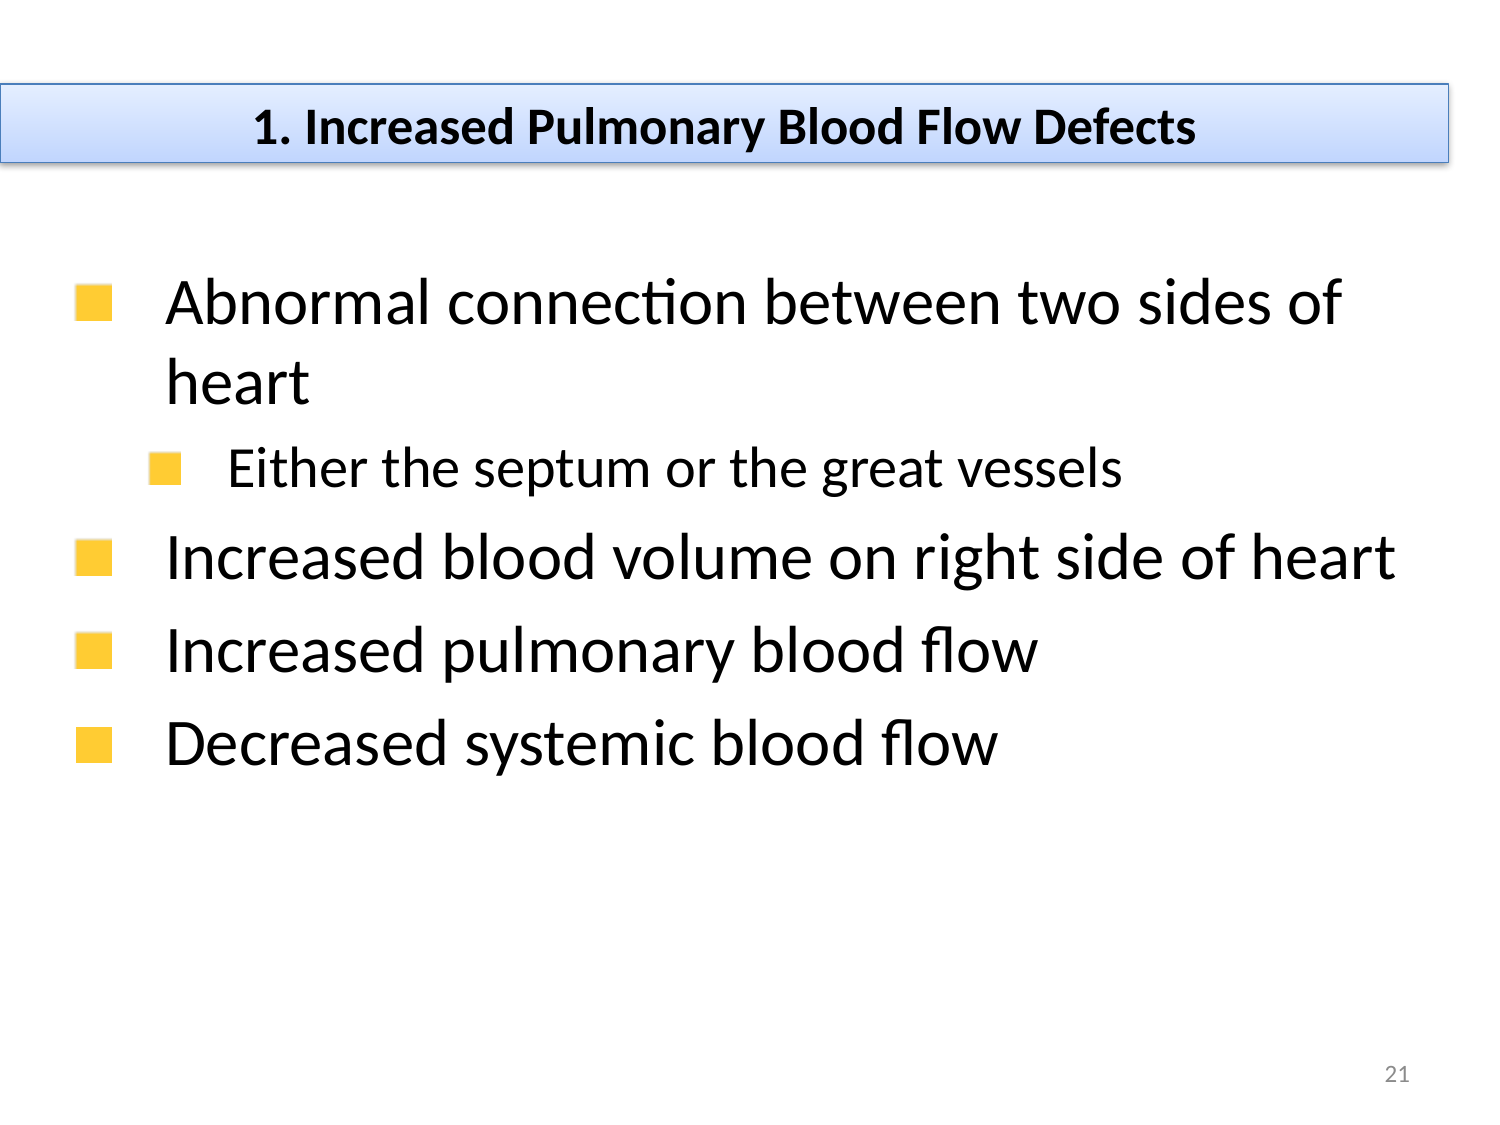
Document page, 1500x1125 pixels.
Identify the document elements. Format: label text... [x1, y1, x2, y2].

picture [65, 529, 112, 576]
slide_number 21 [1074, 1042, 1425, 1103]
picture [65, 622, 112, 669]
title 1. Increased Pulmonary Blood Flow Defects [0, 83, 1449, 163]
list Abnormal connection between two sides of heart Either the septum or the great vessels Increased blood volume on right side of heart Increased pulmonary blood flow Decreased systemic blood flow [50, 249, 1425, 925]
picture [65, 274, 112, 321]
picture [140, 443, 181, 485]
picture [65, 715, 112, 763]
